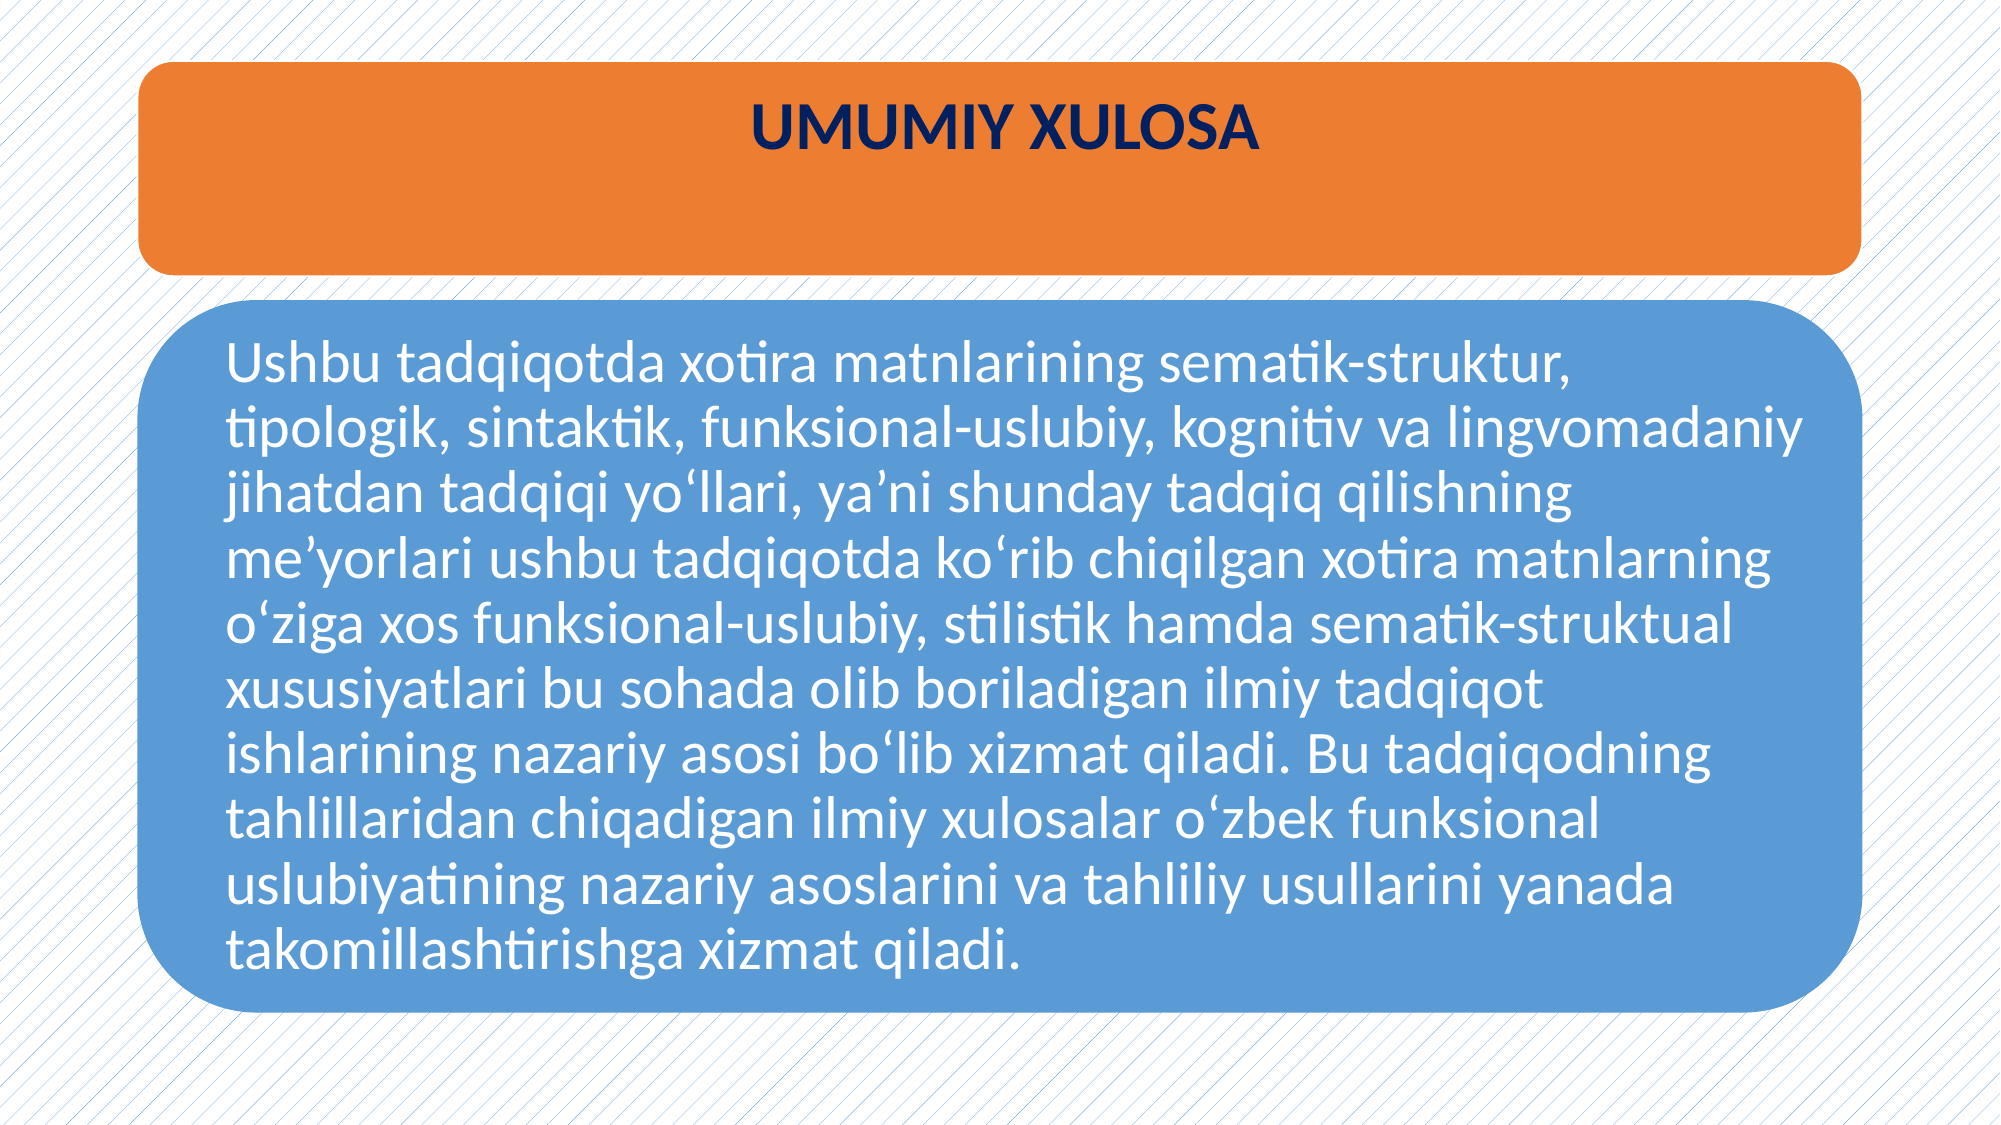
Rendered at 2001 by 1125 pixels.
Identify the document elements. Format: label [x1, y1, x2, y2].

text_box [137, 59, 1863, 278]
list [137, 299, 1863, 1014]
